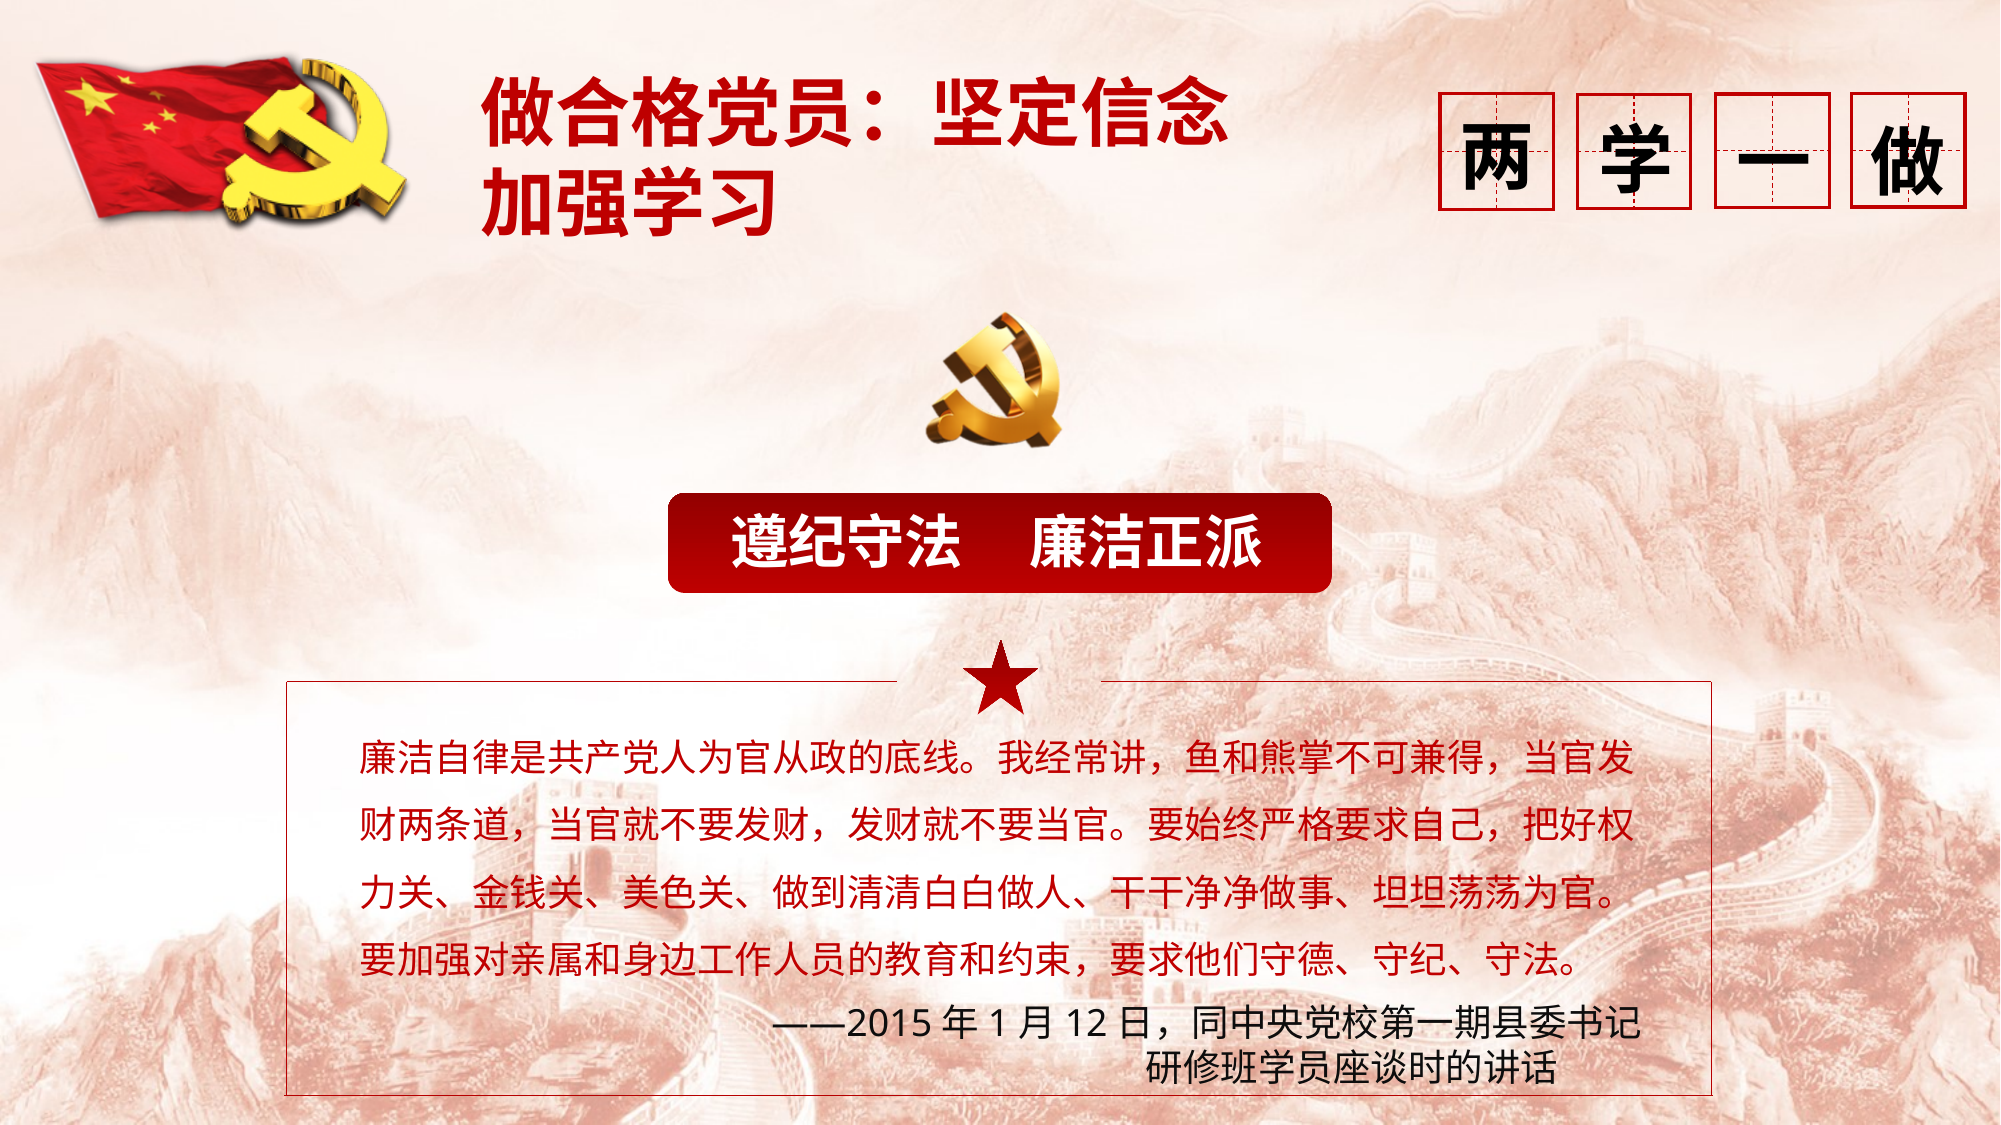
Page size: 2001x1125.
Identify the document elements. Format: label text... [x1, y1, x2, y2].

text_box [29, 49, 414, 235]
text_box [1715, 93, 1830, 208]
text_box 做合格党员：坚定信念 加强学习 [465, 57, 1260, 255]
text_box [284, 681, 1714, 1096]
picture [0, 0, 2001, 1125]
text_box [1851, 93, 1966, 208]
text_box [960, 636, 1042, 681]
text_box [1577, 94, 1691, 209]
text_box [1440, 93, 1554, 210]
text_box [668, 493, 1361, 593]
